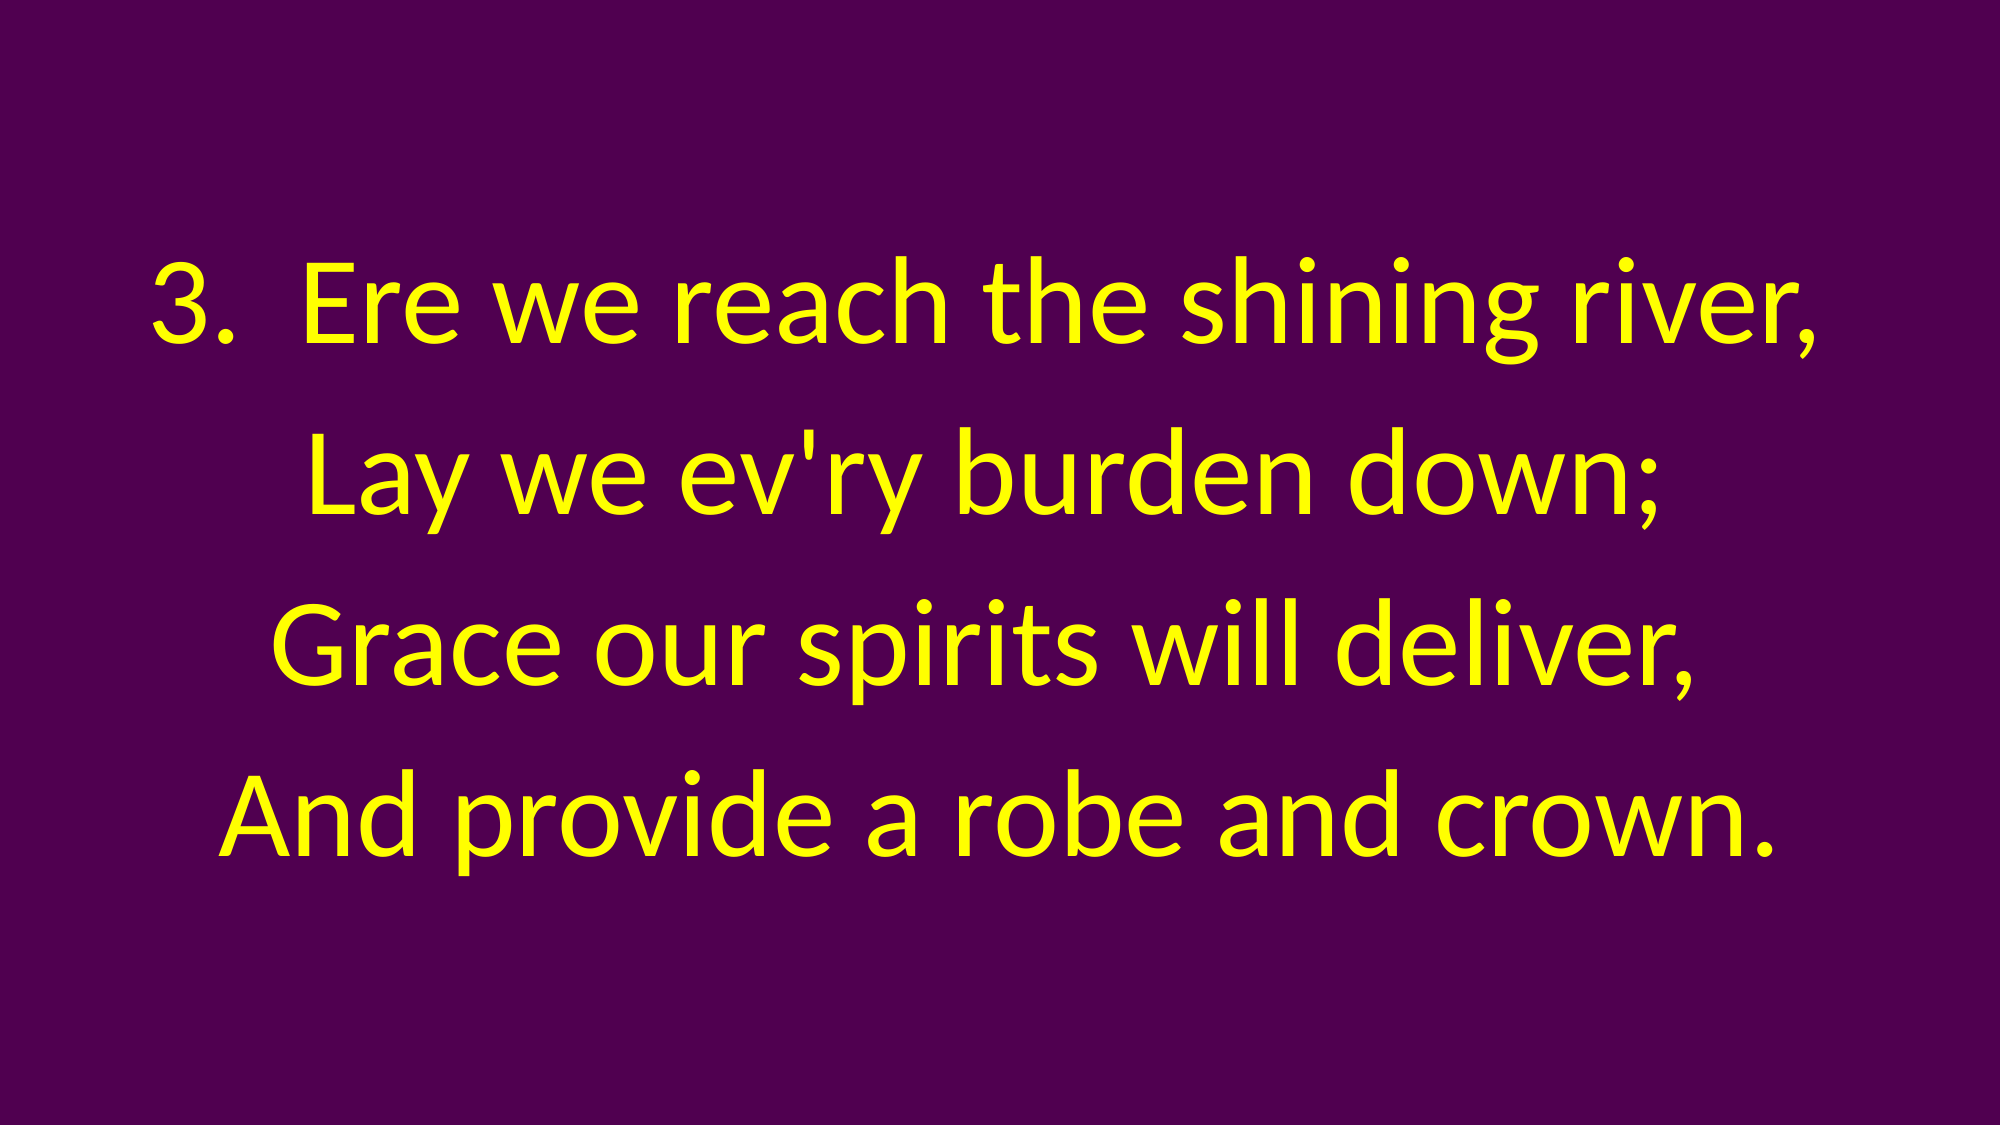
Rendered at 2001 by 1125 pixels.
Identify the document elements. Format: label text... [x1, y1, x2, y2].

text_box 3. Ere we reach the shining river, Lay we ev'ry burden down; Grace our spirits will deliver, And provide a robe and crown. [0, 190, 2000, 889]
